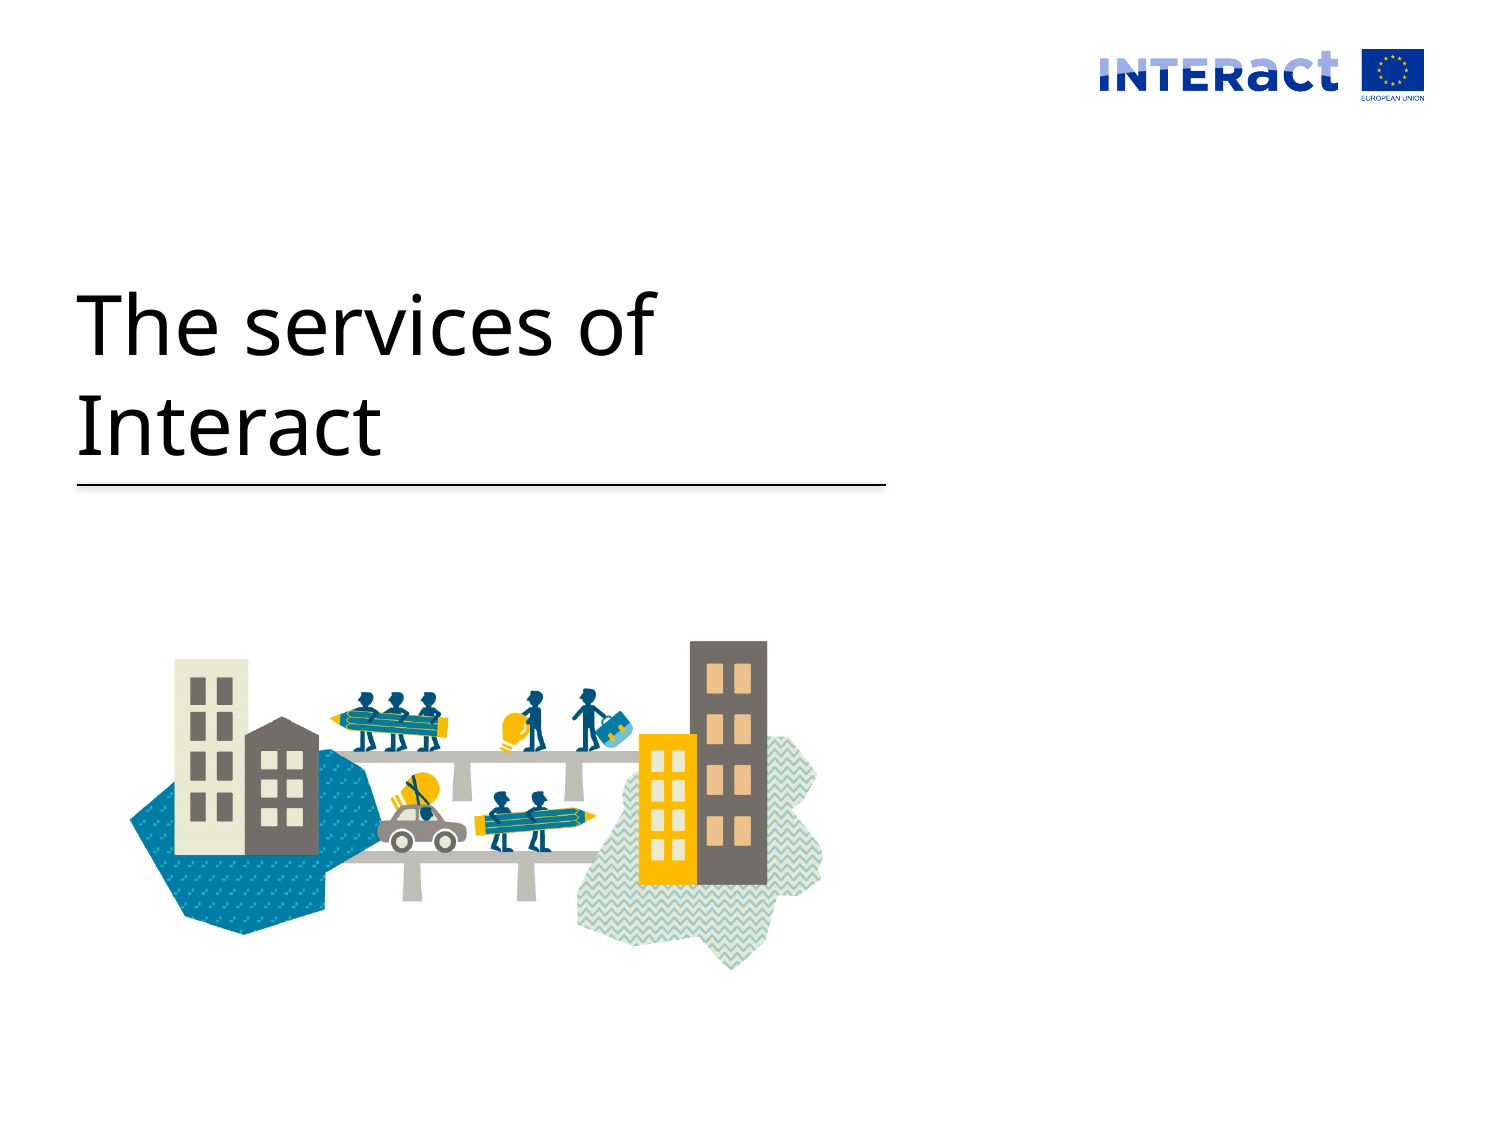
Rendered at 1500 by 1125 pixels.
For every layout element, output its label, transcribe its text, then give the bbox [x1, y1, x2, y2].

picture [1100, 49, 1424, 101]
title The services of Interact [76, 270, 976, 472]
picture [76, 562, 887, 1006]
